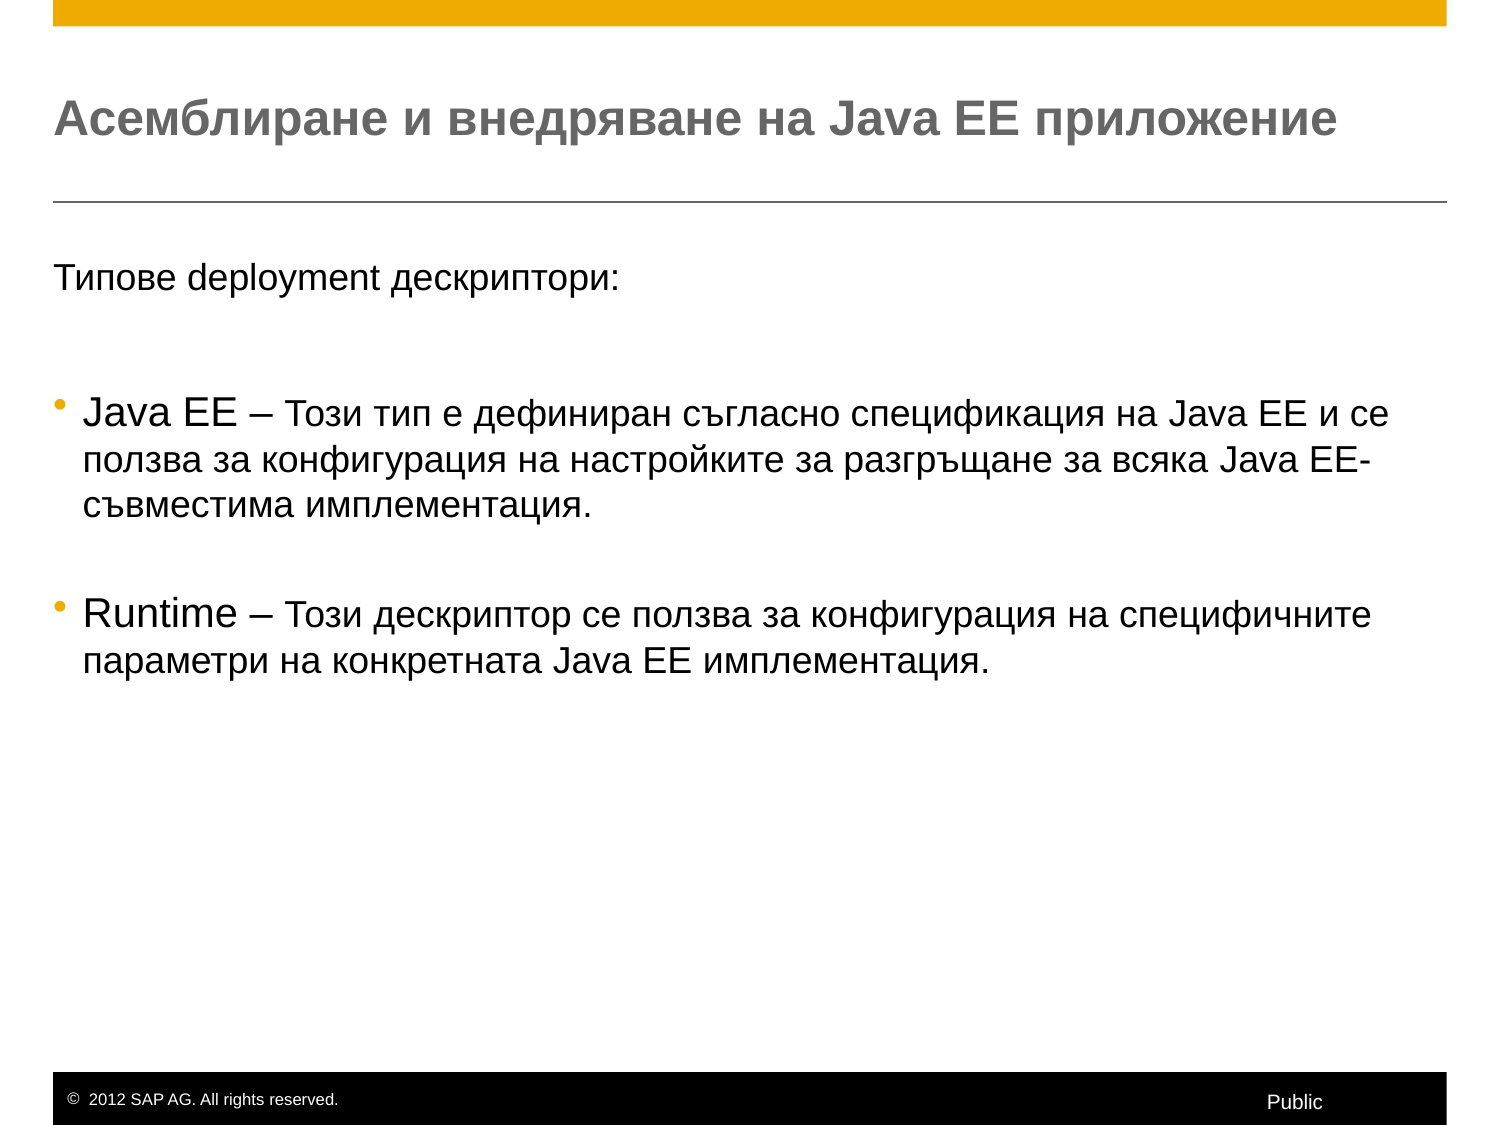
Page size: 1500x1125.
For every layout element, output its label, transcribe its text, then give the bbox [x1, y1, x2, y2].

title Асемблиране и внедряване на Java EE приложение [53, 53, 1447, 178]
list Типове deployment дескриптори: Java EE – Този тип е дефиниран съгласно спецификация на Java EE и се ползва за конфигурация на настройките за разгръщане за всяка Java EE-съвместима имплементация. Runtime – Този дескриптор се ползва за конфигурация на специфичните параметри на конкретната Java EE имплементация. [53, 252, 1444, 998]
